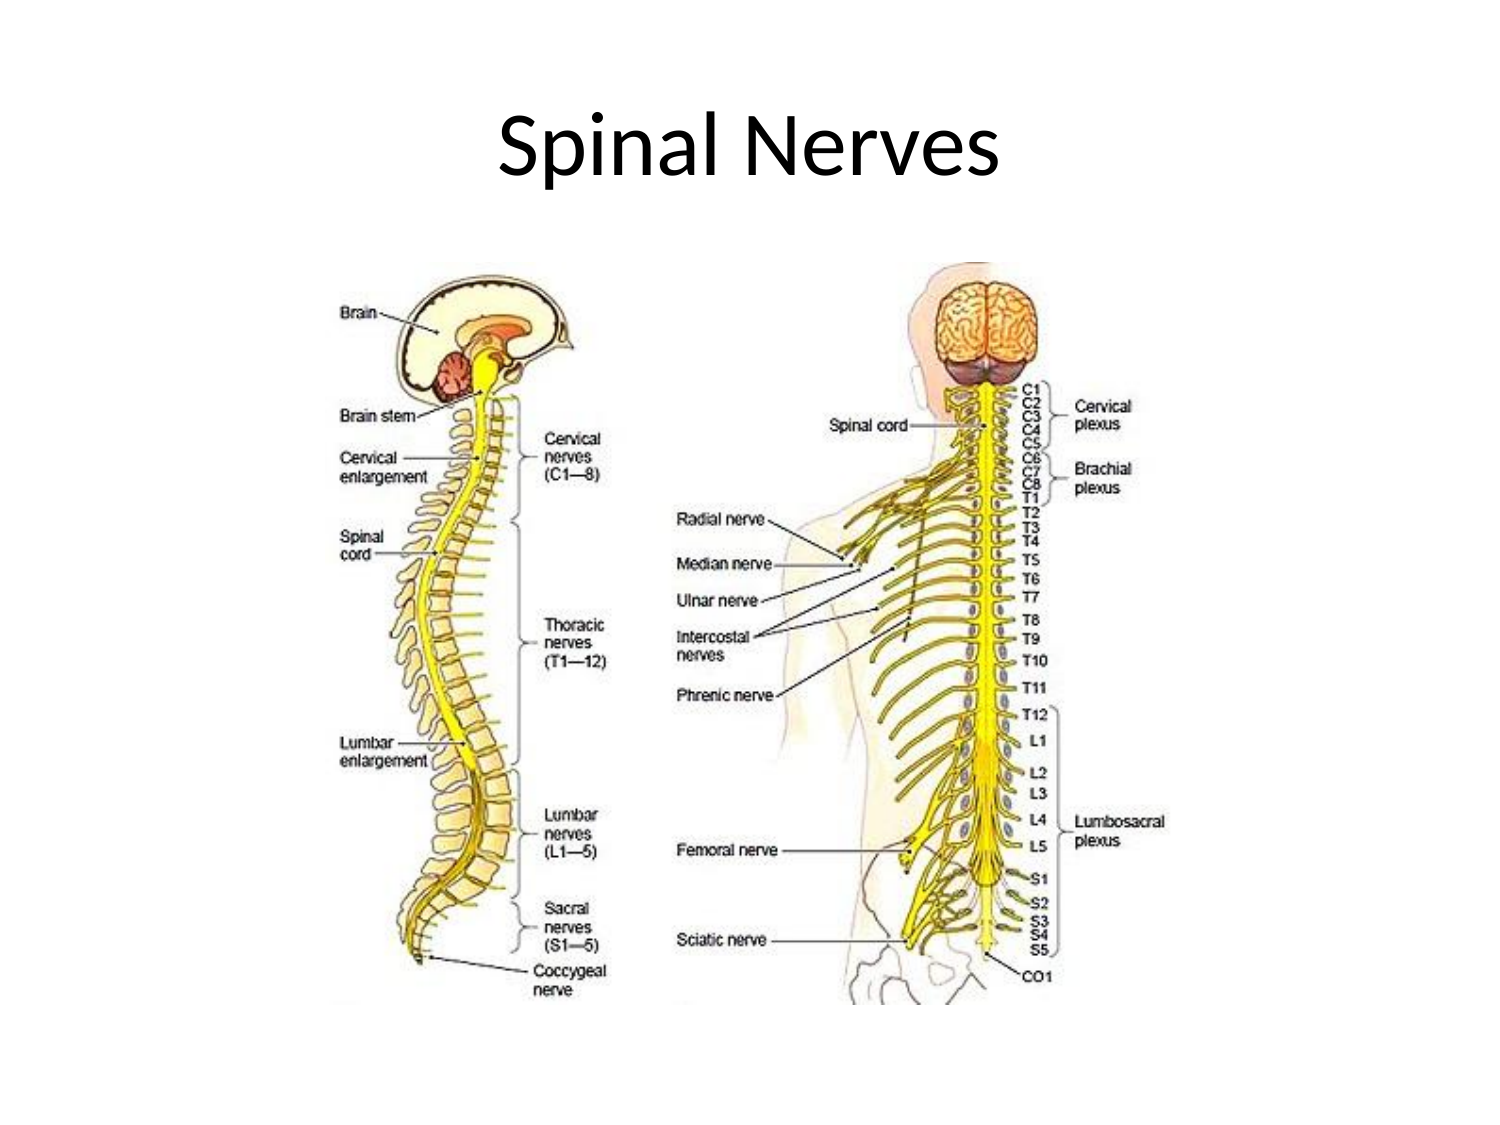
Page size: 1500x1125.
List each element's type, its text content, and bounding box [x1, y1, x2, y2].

title Spinal Nerves [75, 45, 1425, 233]
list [74, 262, 1426, 1006]
